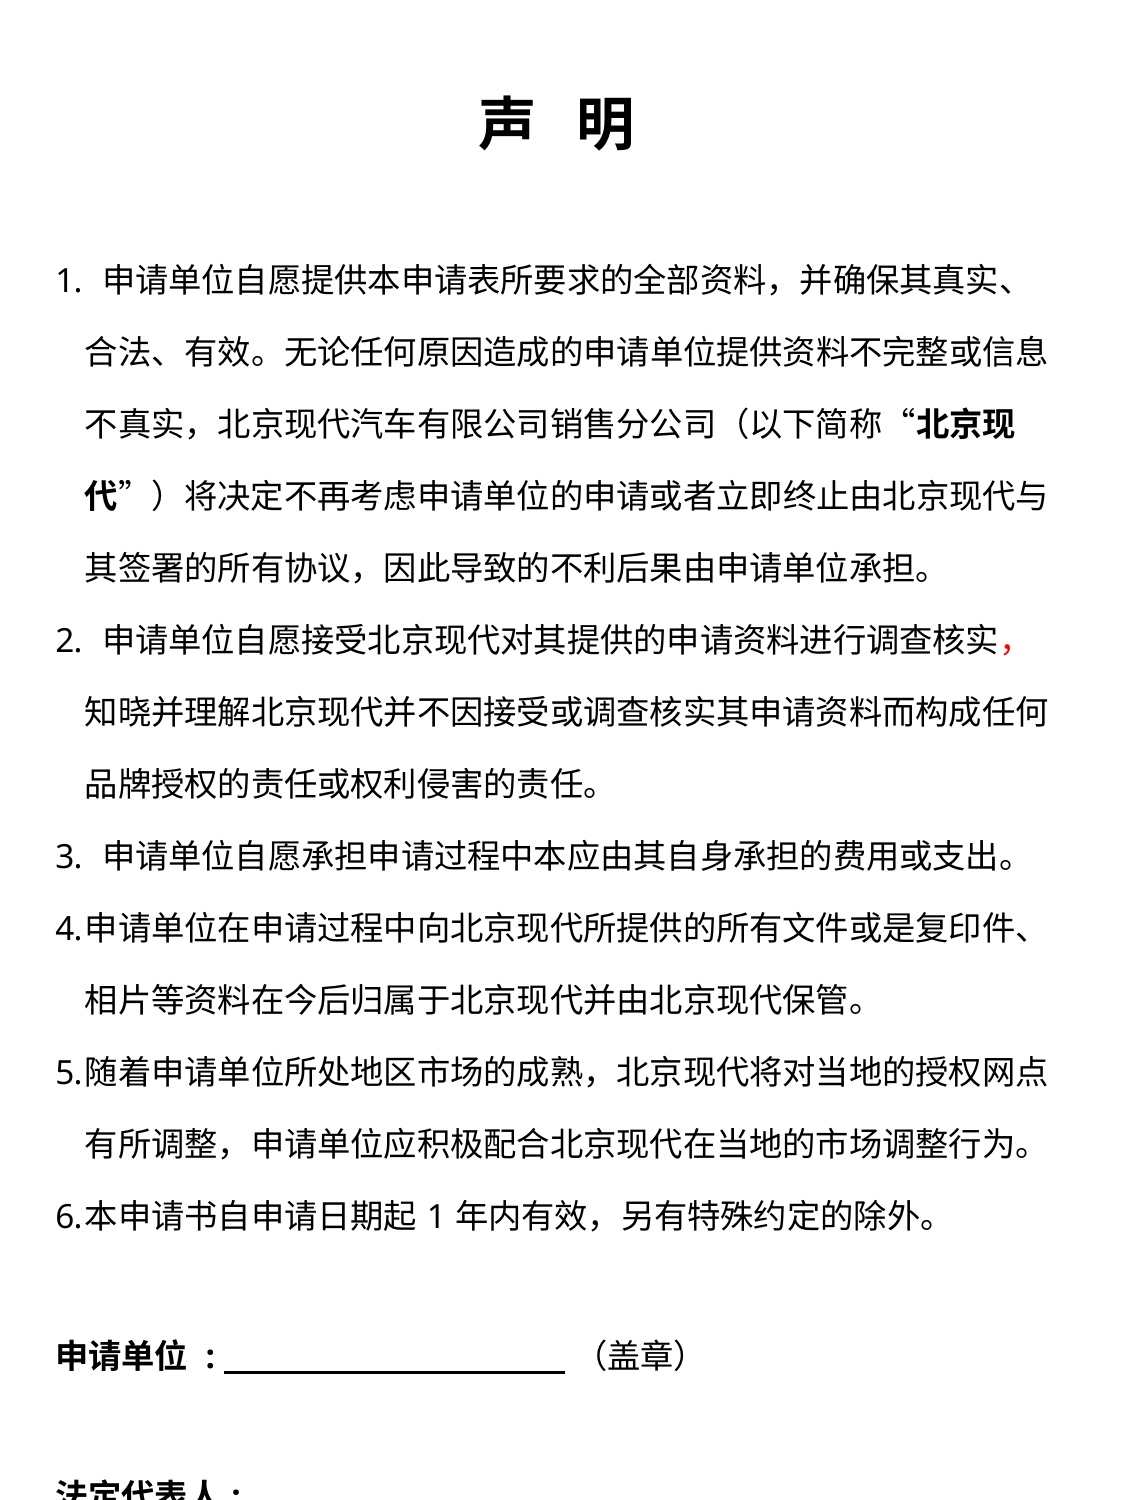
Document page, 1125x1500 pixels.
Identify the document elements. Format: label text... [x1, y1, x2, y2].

table_header 声 明 申请单位自愿提供本申请表所要求的全部资料，并确保其真实、合法、有效。无论任何原因造成的申请单位提供资料不完整或信息不真实，北京现代汽车有限公司销售分公司（以下简称“北京现代”）将决定不再考虑申请单位的申请或者立即终止由北京现代与其签署的所有协议，因此导致的不利后果由申请单位承担。 申请单位自愿接受北京现代对其提供的申请资料进行调查核实，知晓并理解北京现代并不因接受或调查核实其申请资料而构成任何品牌授权的责任或权利侵害的责任。 申请单位自愿承担申请过程中本应由其自身承担的费用或支出。 申请单位在申请过程中向北京现代所提供的所有文件或是复印件、相片等资料在今后归属于北京现代并由北京现代保管。 随着申请单位所处地区市场的成熟，北京现代将对当地的授权网点有所调整，申请单位应积极配合北京现代在当地的市场调整行为。 本申请书自申请日期起1年内有效，另有特殊约定的除外。 申请单位 : （盖章） 法定代表人: (盖 章 申请日期 : ( [55, 78, 1058, 1500]
